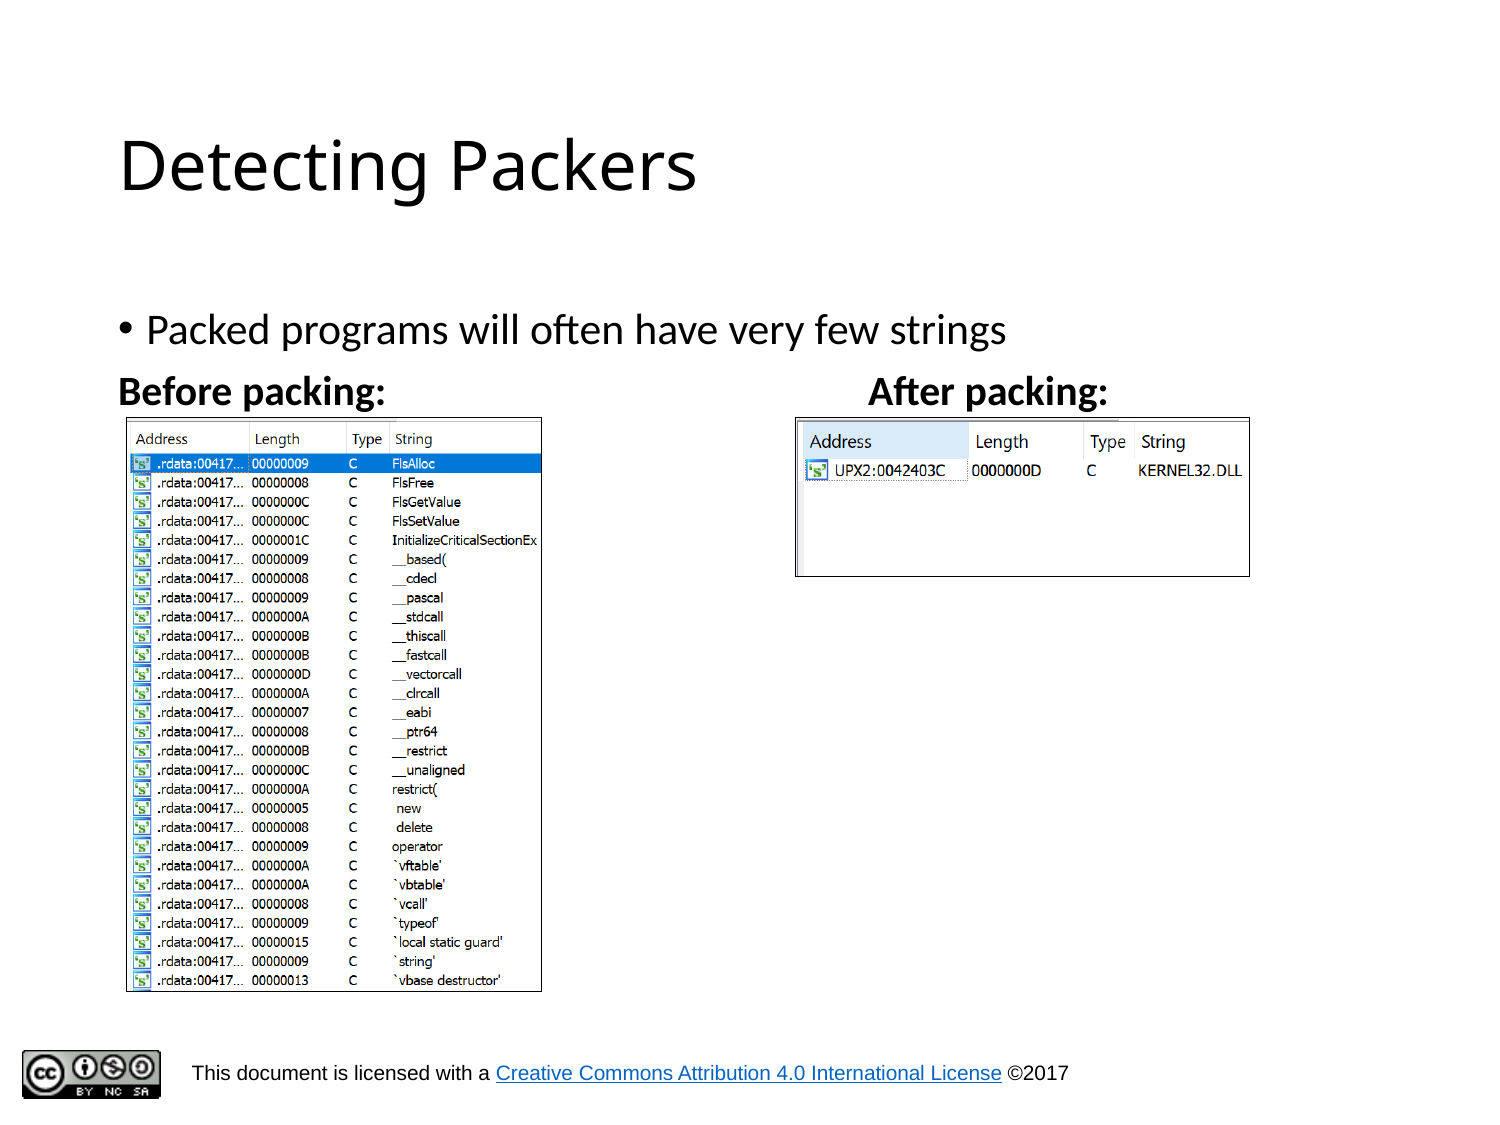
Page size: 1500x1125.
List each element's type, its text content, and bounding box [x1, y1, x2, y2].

list Packed programs will often have very few strings Before packing: After packing: [102, 299, 1398, 1014]
title Detecting Packers [102, 59, 1398, 278]
picture [125, 417, 542, 992]
picture [22, 1050, 161, 1099]
picture [795, 417, 1250, 577]
